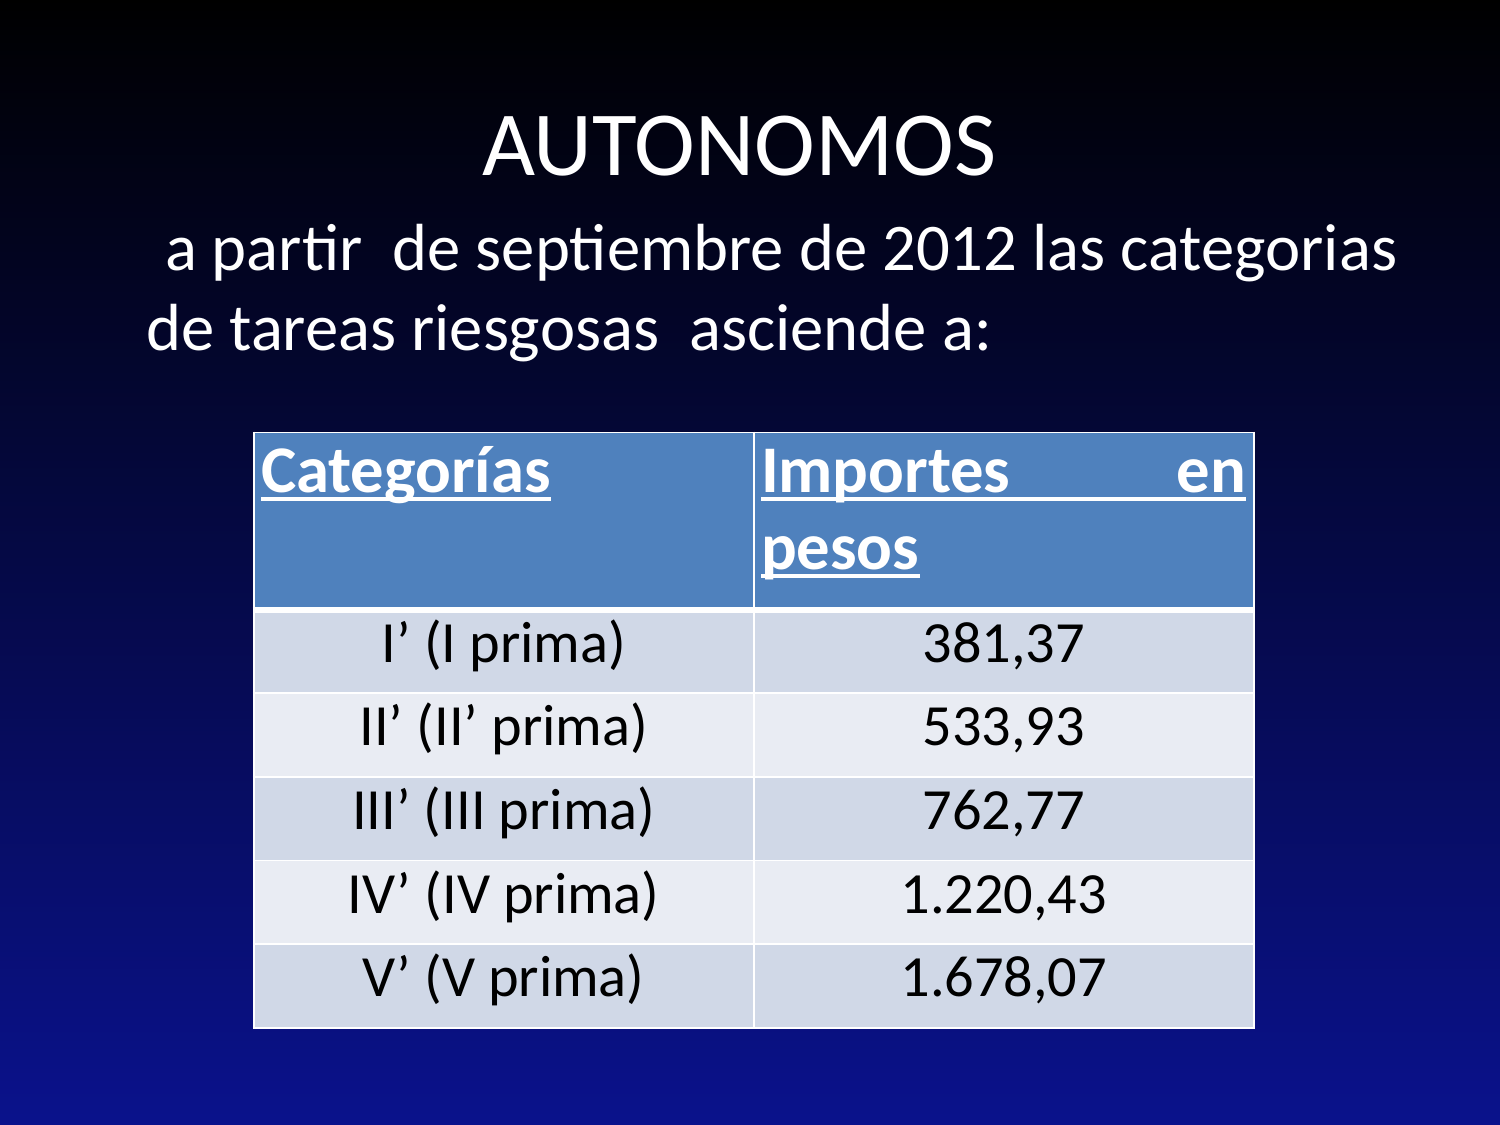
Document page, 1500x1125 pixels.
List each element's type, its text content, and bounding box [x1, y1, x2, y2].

title AUTONOMOS [74, 44, 1426, 196]
table_header Categorías [255, 433, 753, 607]
table_cell IV’ (IV prima) [255, 861, 753, 943]
table_cell I’ (I prima) [255, 613, 753, 692]
table_cell 1.220,43 [755, 861, 1253, 943]
table_header Importes en pesos [755, 433, 1253, 607]
table_cell V’ (V prima) [255, 945, 753, 1027]
table_cell II’ (II’ prima) [255, 694, 753, 776]
table_cell 381,37 [755, 613, 1253, 692]
list a partir de septiembre de 2012 las categorias de tareas riesgosas asciende a: [74, 196, 1426, 1006]
table_cell 533,93 [755, 694, 1253, 776]
table_cell III’ (III prima) [255, 778, 753, 860]
table_cell 1.678,07 [755, 945, 1253, 1027]
table_cell 762,77 [755, 778, 1253, 860]
